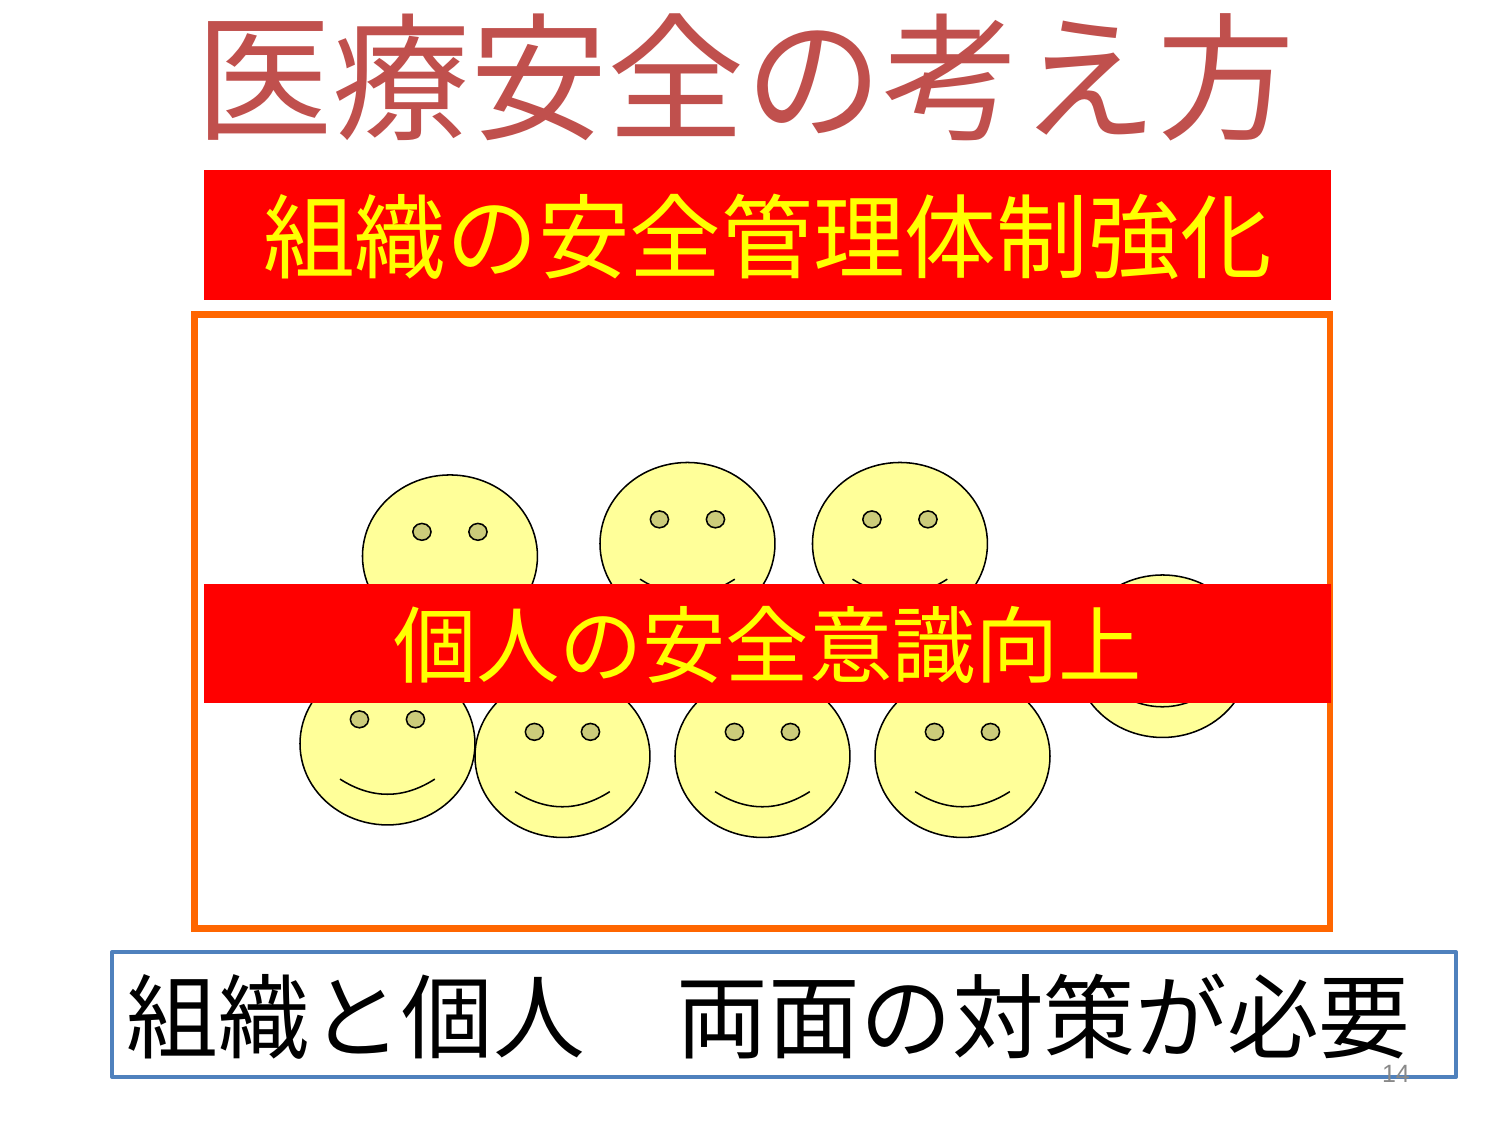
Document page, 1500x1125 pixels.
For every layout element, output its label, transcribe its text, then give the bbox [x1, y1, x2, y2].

slide_number 14 [1074, 1042, 1426, 1103]
text_box [600, 462, 775, 586]
text_box [875, 701, 1051, 838]
text_box [675, 701, 850, 838]
text_box [1118, 574, 1207, 586]
text_box [1089, 701, 1236, 738]
text_box [300, 701, 475, 825]
text_box [812, 462, 988, 586]
text_box 個人の安全意識向上 [206, 586, 1329, 701]
slide_number [74, 1042, 426, 1103]
text_box 組織の安全管理体制強化 [206, 172, 1329, 298]
text_box 組織と個人 両面の対策が必要 [110, 950, 1458, 1079]
text_box 医療安全の考え方 [70, 0, 1421, 149]
text_box [194, 314, 1331, 929]
text_box [474, 701, 650, 838]
text_box [362, 474, 538, 586]
text_box 薬局の安全性を向上させるためには・・・ [100, 148, 1438, 244]
